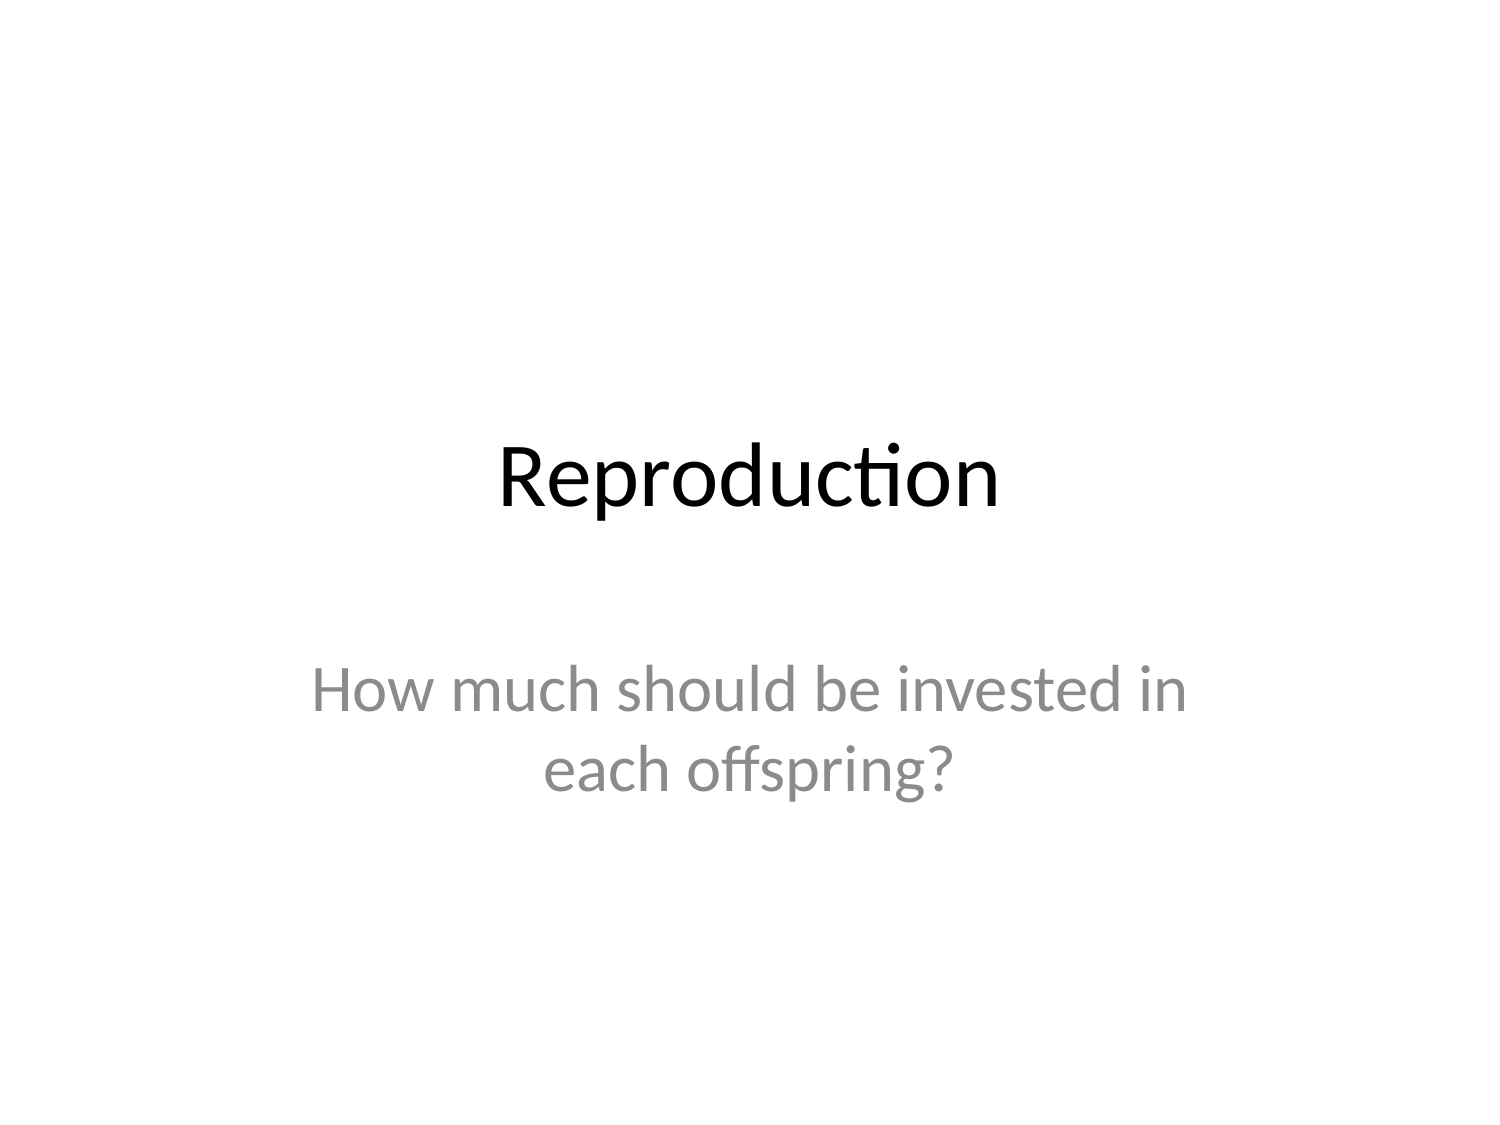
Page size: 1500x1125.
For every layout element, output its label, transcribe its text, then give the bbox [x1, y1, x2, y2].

subtitle How much should be invested in each offspring? [225, 637, 1275, 925]
title Reproduction [112, 349, 1388, 591]
